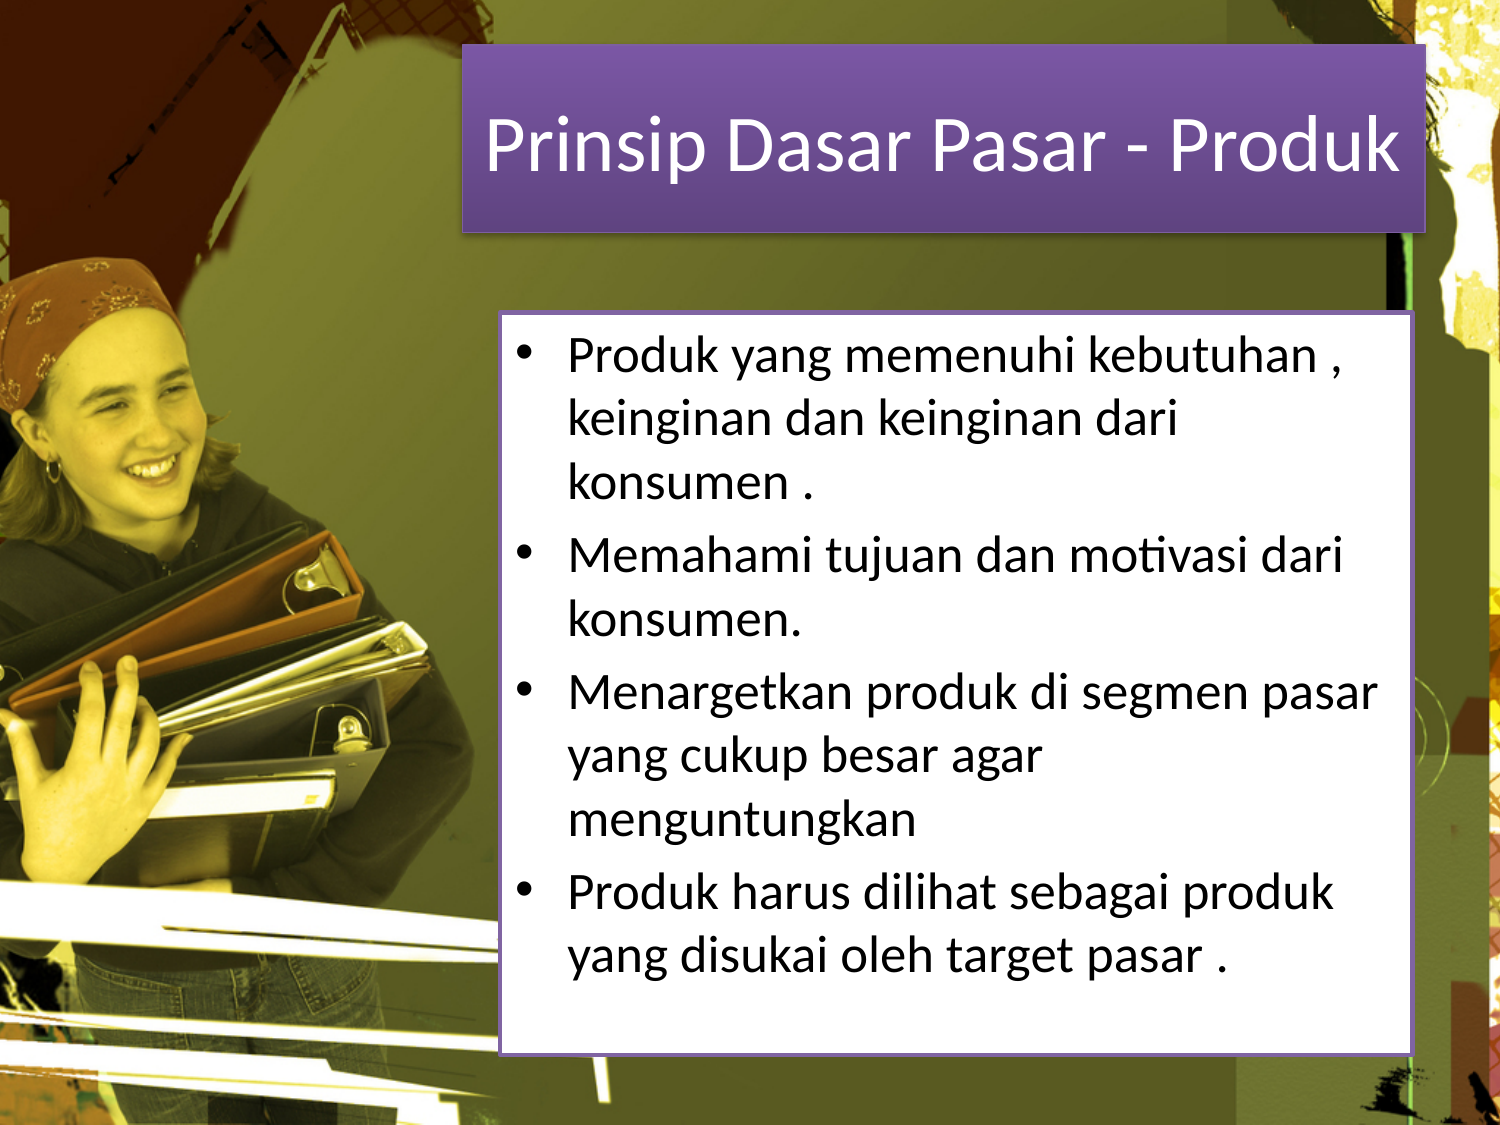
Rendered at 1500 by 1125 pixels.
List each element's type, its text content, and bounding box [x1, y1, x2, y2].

picture [0, 0, 1500, 1125]
title Prinsip Dasar Pasar - Produk [462, 44, 1426, 233]
list Produk yang memenuhi kebutuhan , keinginan dan keinginan dari konsumen . Memahami tujuan dan motivasi dari konsumen. Menargetkan produk di segmen pasar yang cukup besar agar menguntungkan Produk harus dilihat sebagai produk yang disukai oleh target pasar . [498, 310, 1415, 1057]
